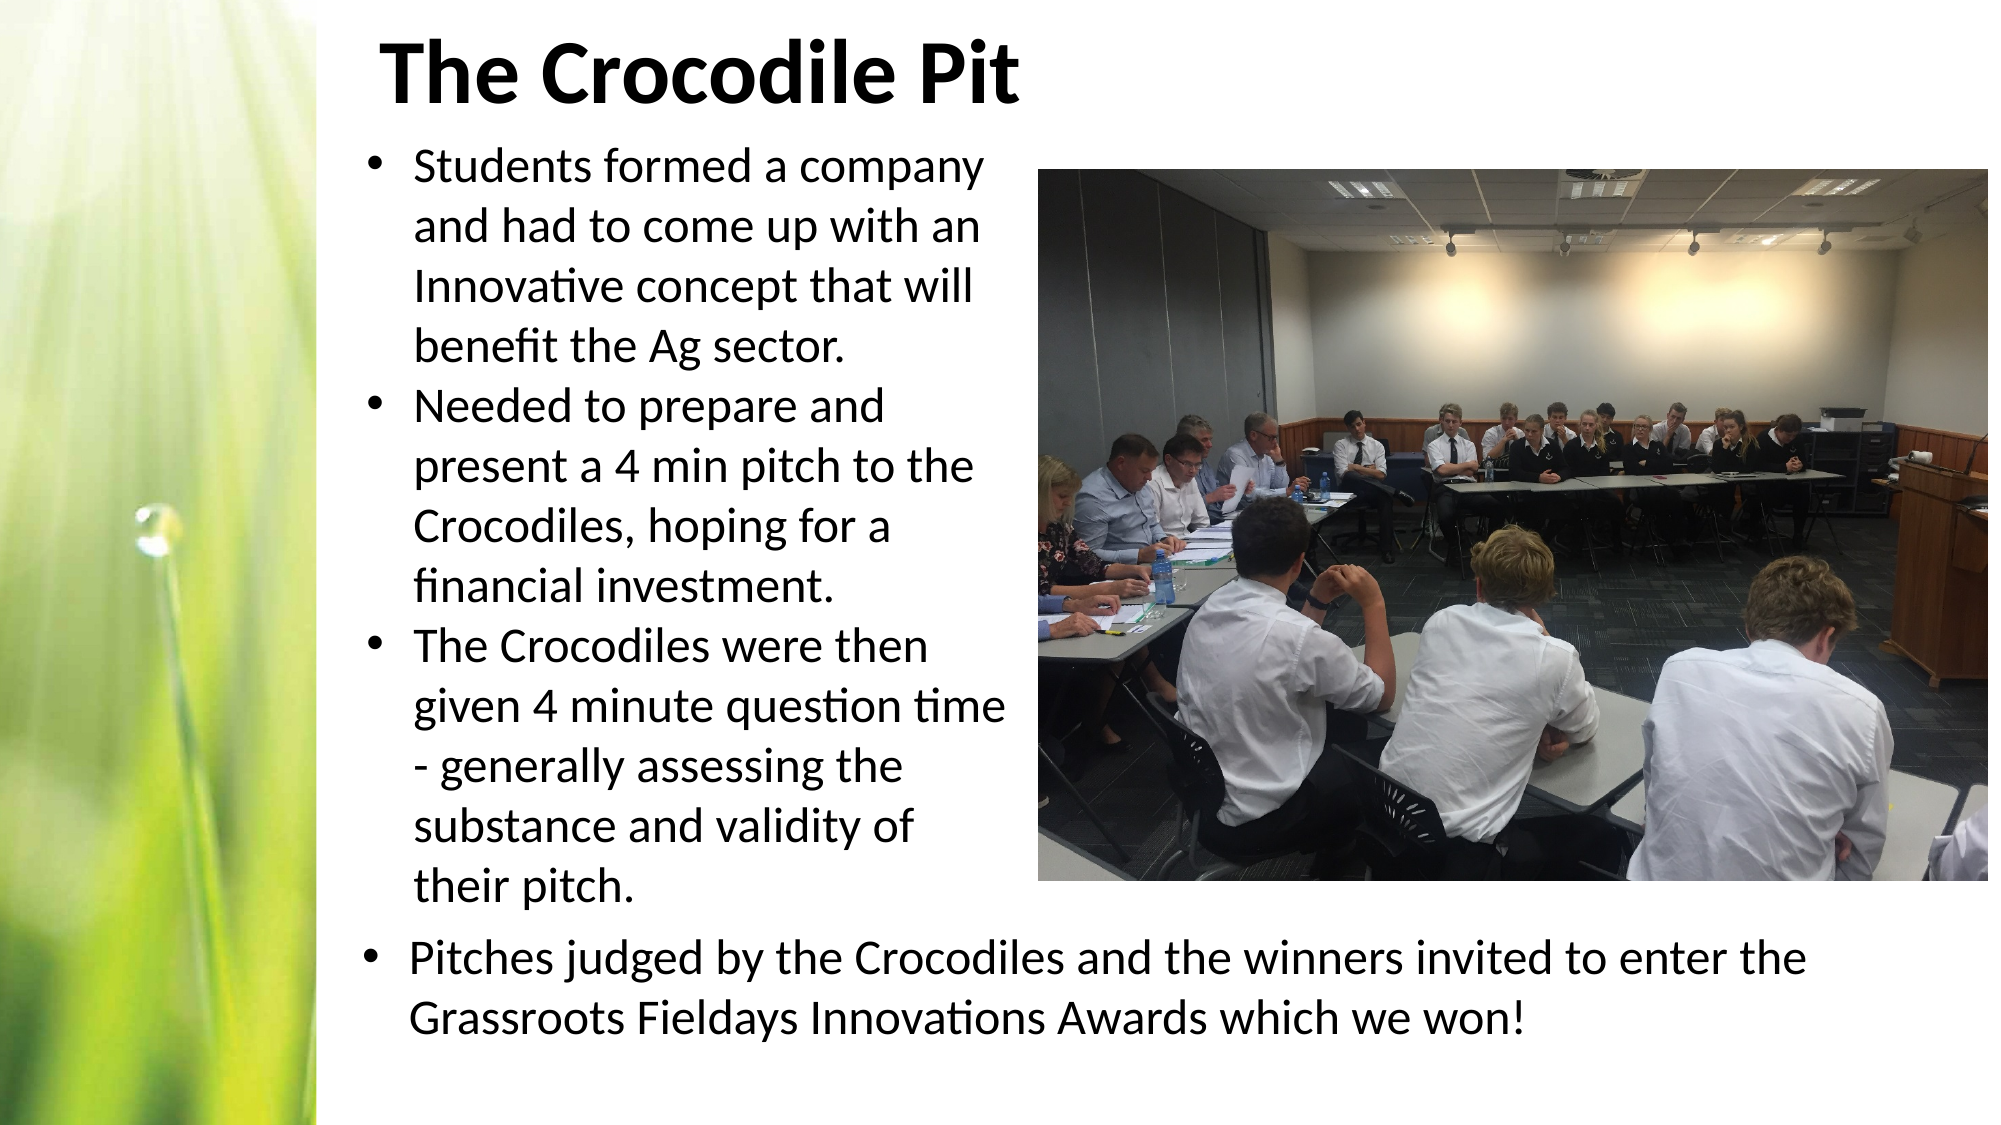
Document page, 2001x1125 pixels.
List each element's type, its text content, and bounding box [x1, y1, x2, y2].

title The Crocodile Pit [364, 0, 1867, 148]
picture [1038, 169, 1988, 881]
text_box Pitches judged by the Crocodiles and the winners invited to enter the Grassroots Fieldays Innovations Awards which we won! [347, 917, 1878, 1053]
picture [0, 0, 317, 1125]
text_box Students formed a company and had to come up with an Innovative concept that will benefit the Ag sector. Needed to prepare and present a 4 min pitch to the Crocodiles, hoping for a financial investment. The Crocodiles were then given 4 minute question time - generally assessing the substance and validity of their pitch. [351, 124, 1035, 917]
